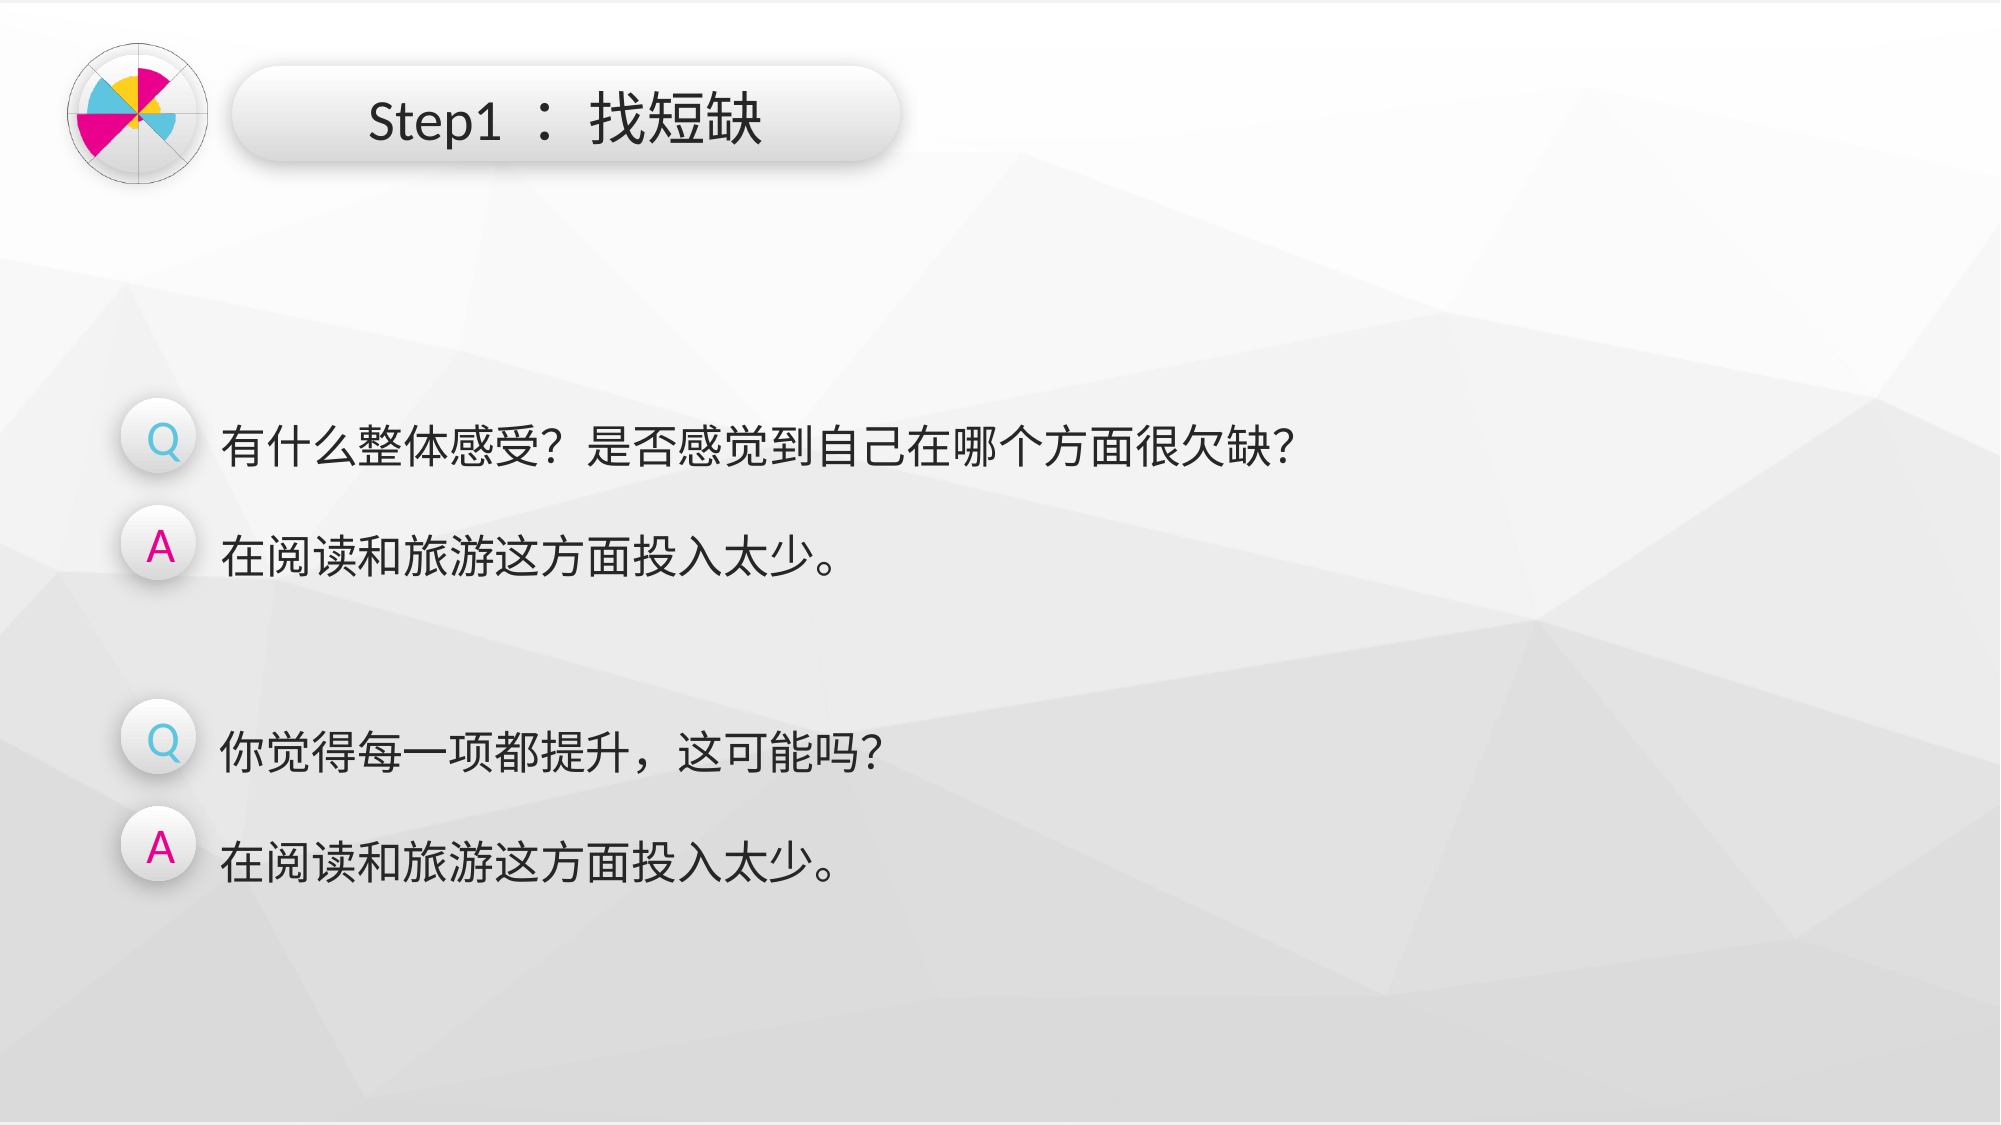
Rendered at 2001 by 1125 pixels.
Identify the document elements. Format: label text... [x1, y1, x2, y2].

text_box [120, 354, 1879, 899]
picture [0, 3, 2000, 1122]
text_box [231, 65, 901, 163]
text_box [67, 43, 208, 184]
text_box Step1 ：找短缺 [353, 75, 779, 160]
